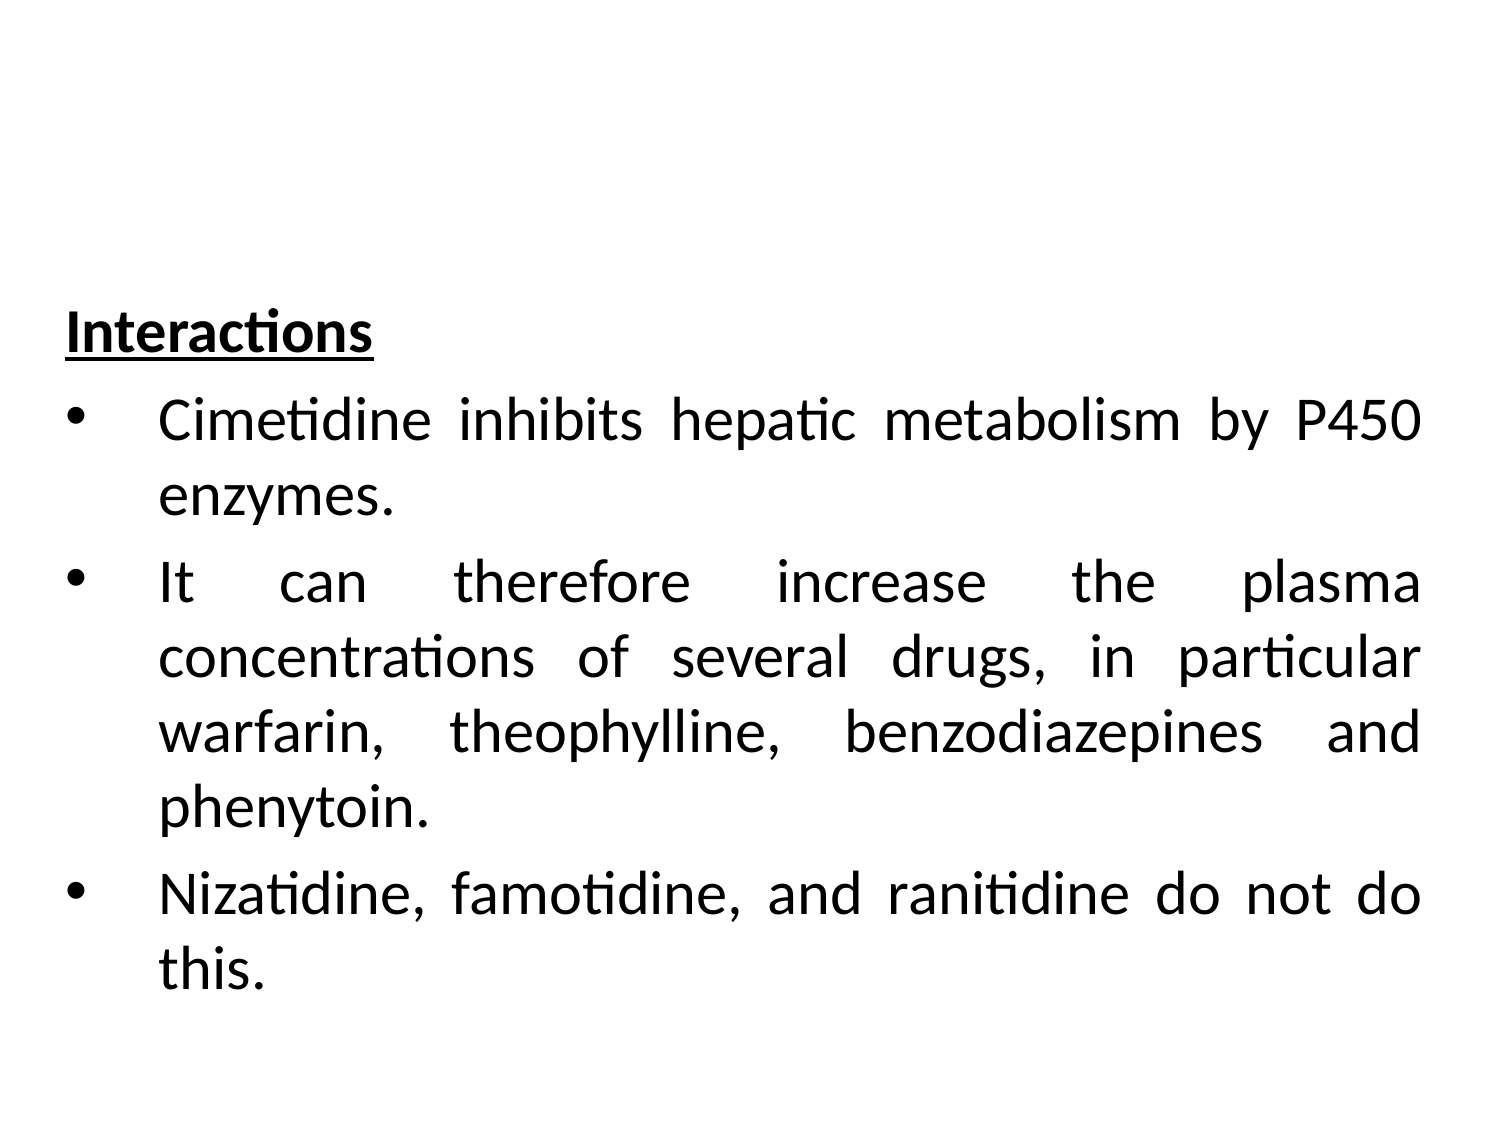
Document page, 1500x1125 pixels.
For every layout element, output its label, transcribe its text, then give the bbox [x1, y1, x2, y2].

list Interactions Cimetidine inhibits hepatic metabolism by P450 enzymes. It can therefore increase the plasma concentrations of several drugs, in particular warfarin, theophylline, benzodiazepines and phenytoin. Nizatidine, famotidine, and ranitidine do not do this. [50, 282, 1438, 1025]
